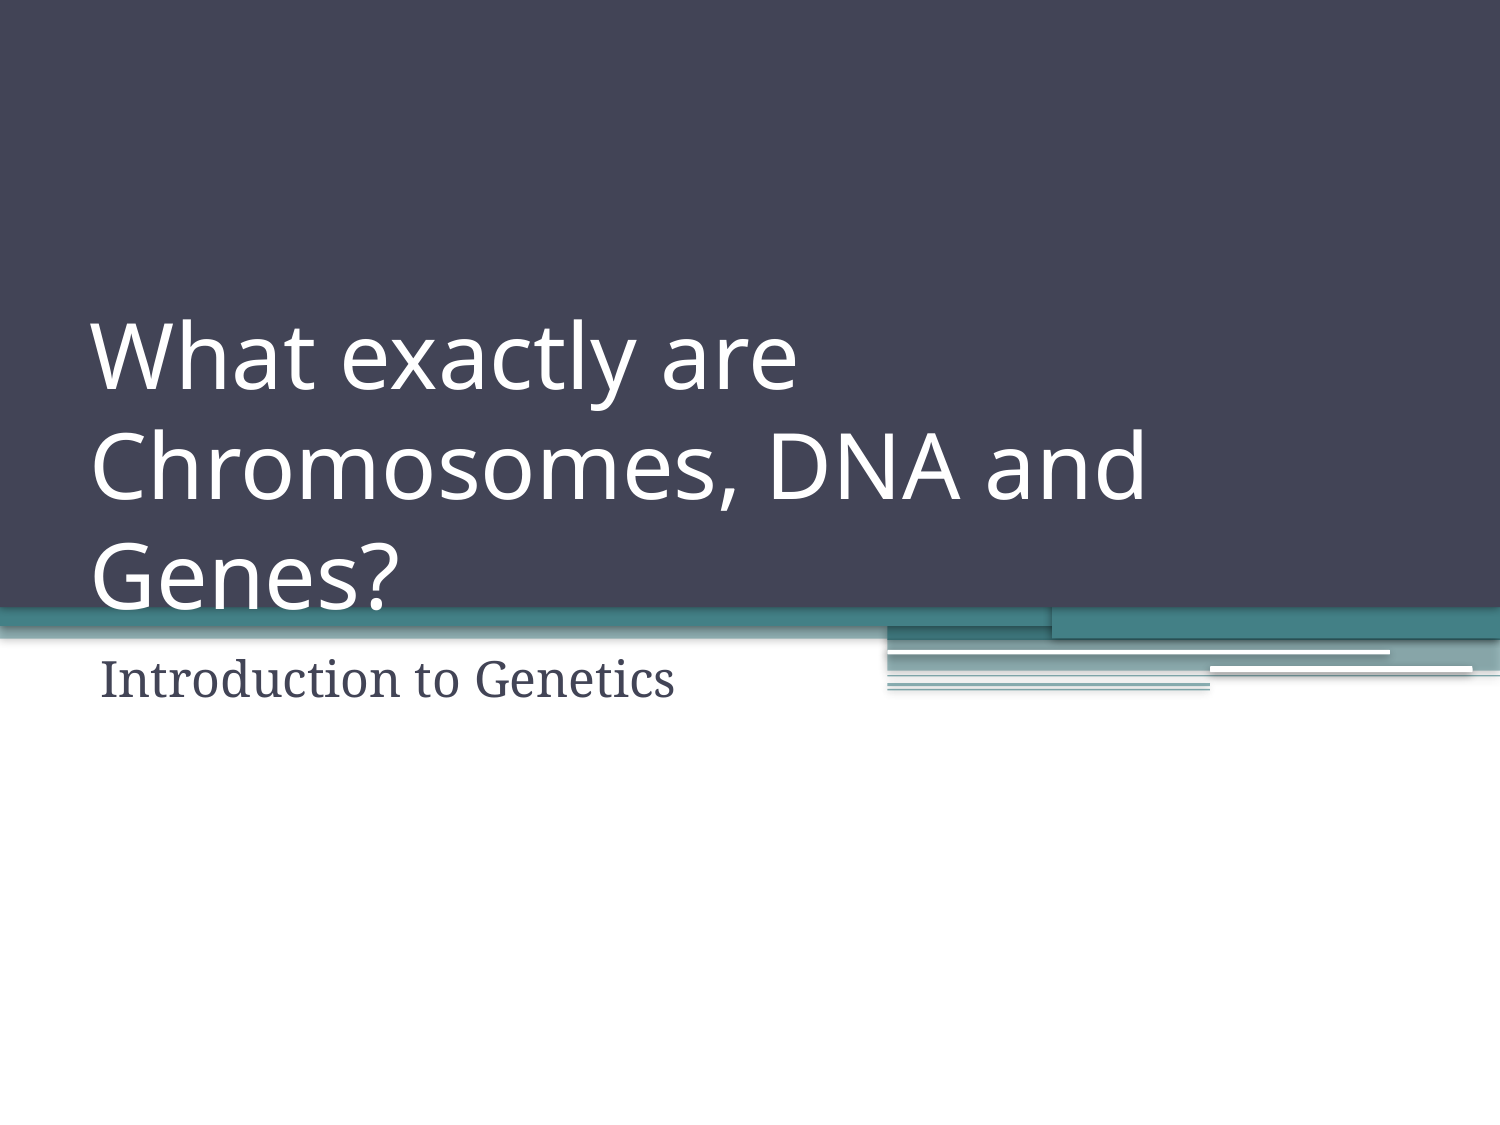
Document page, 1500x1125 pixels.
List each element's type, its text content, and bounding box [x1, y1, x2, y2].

title What exactly are Chromosomes, DNA and Genes? [75, 394, 1463, 636]
subtitle Introduction to Genetics [75, 639, 888, 928]
